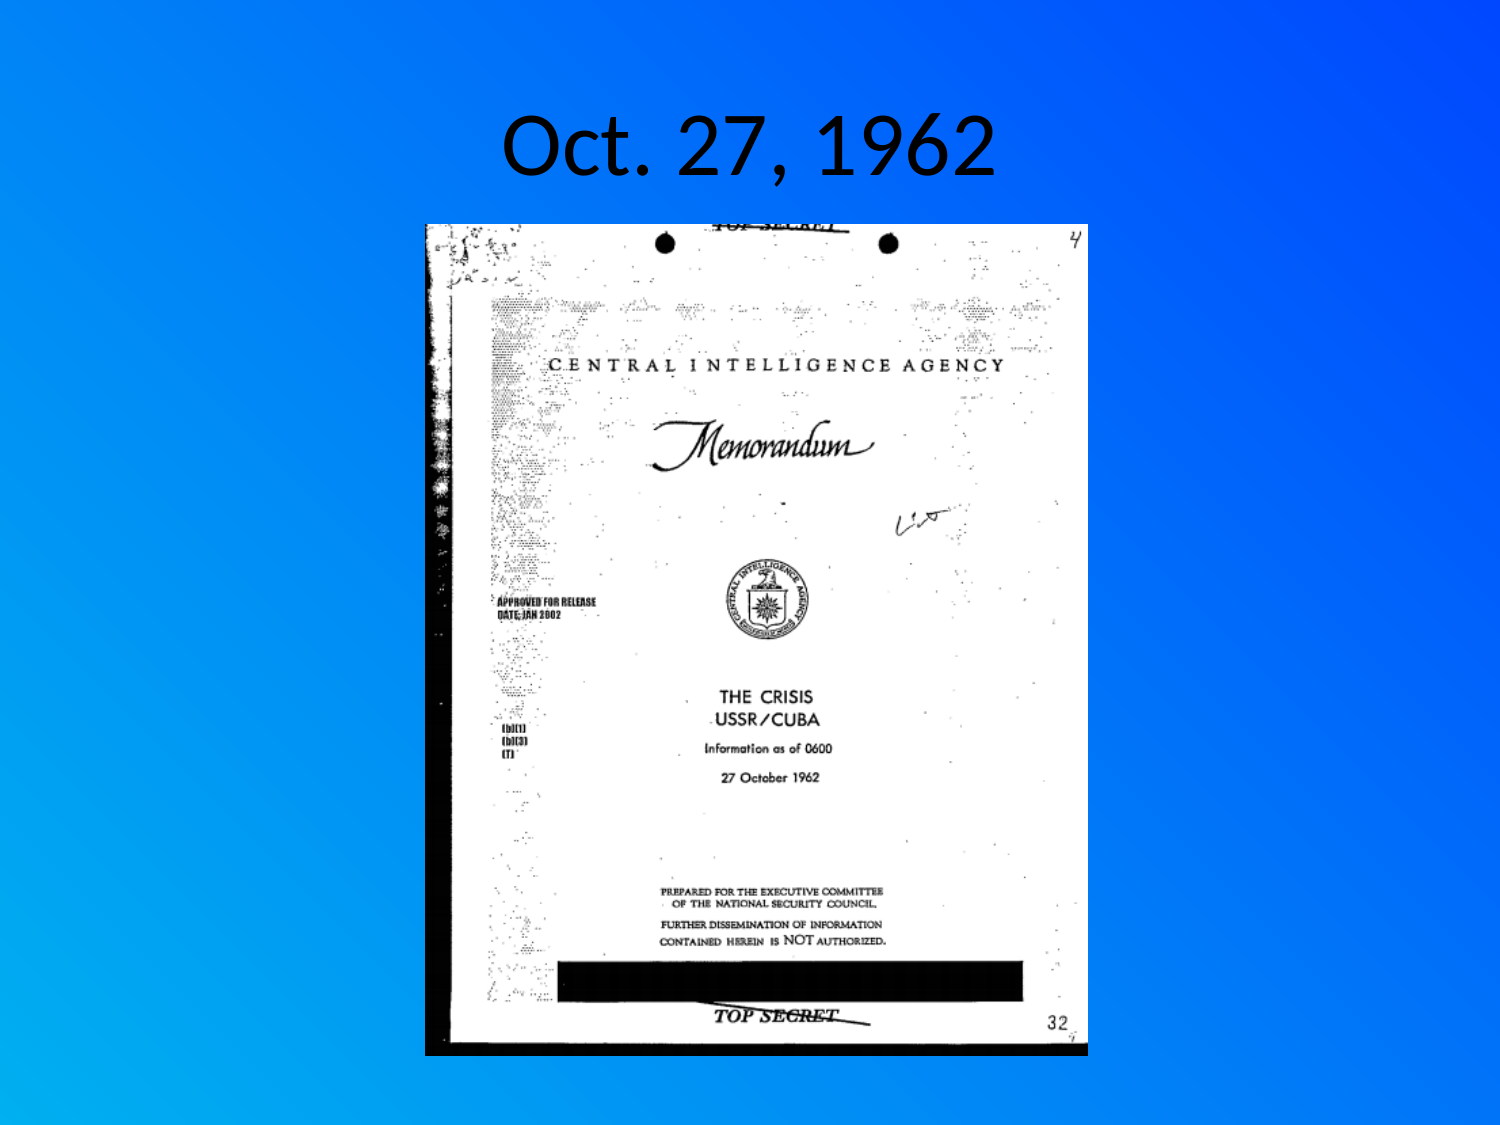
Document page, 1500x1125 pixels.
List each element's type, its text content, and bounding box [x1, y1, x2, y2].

title Oct. 27, 1962 [75, 45, 1425, 233]
picture [424, 224, 1088, 1056]
